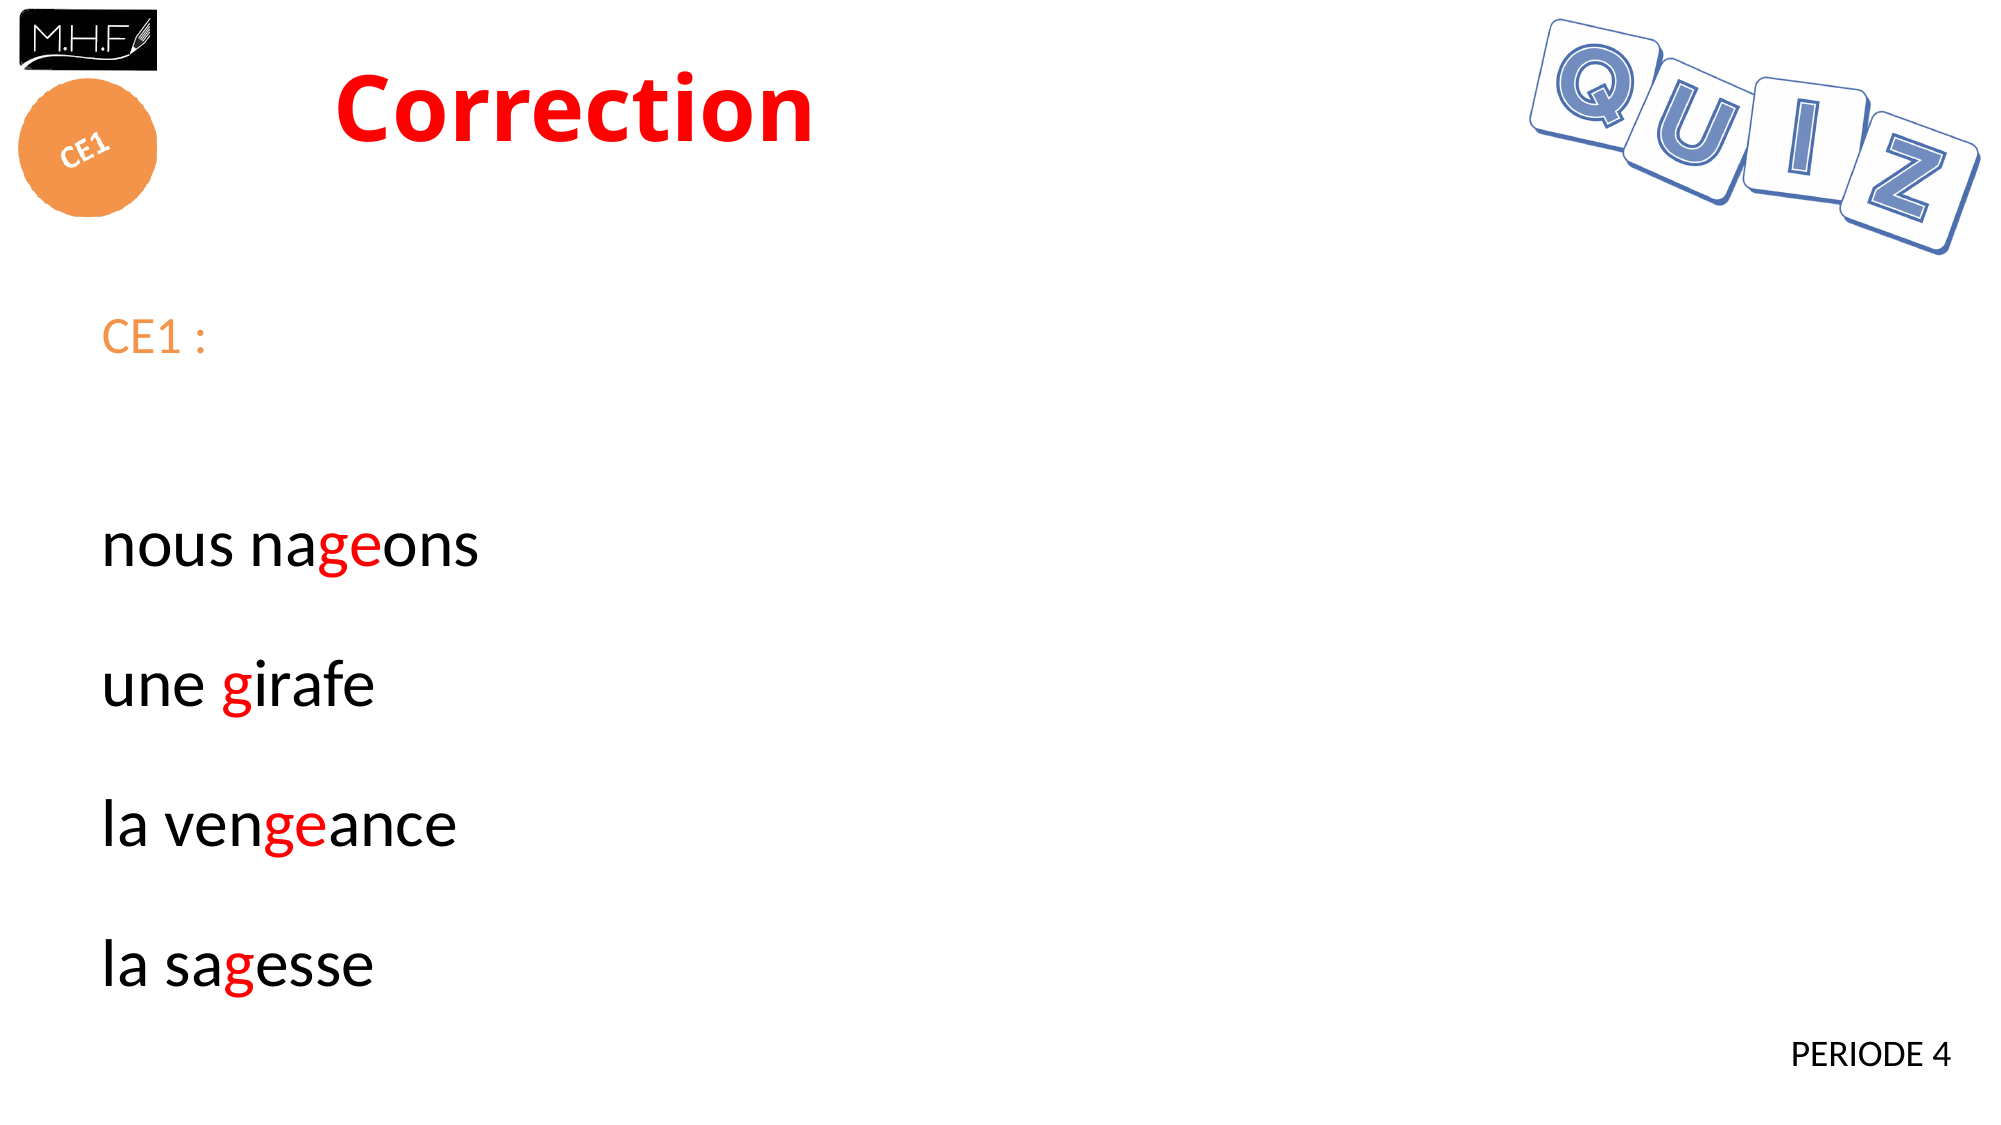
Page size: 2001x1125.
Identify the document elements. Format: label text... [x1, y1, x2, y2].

list CE1 : nous nageons une girafe la vengeance la sagesse [86, 300, 897, 1015]
title Correction [318, 3, 1865, 221]
picture [18, 78, 157, 218]
picture [16, 7, 157, 74]
picture [1527, 24, 1978, 250]
text_box PERIODE 4 [1362, 1021, 1967, 1125]
